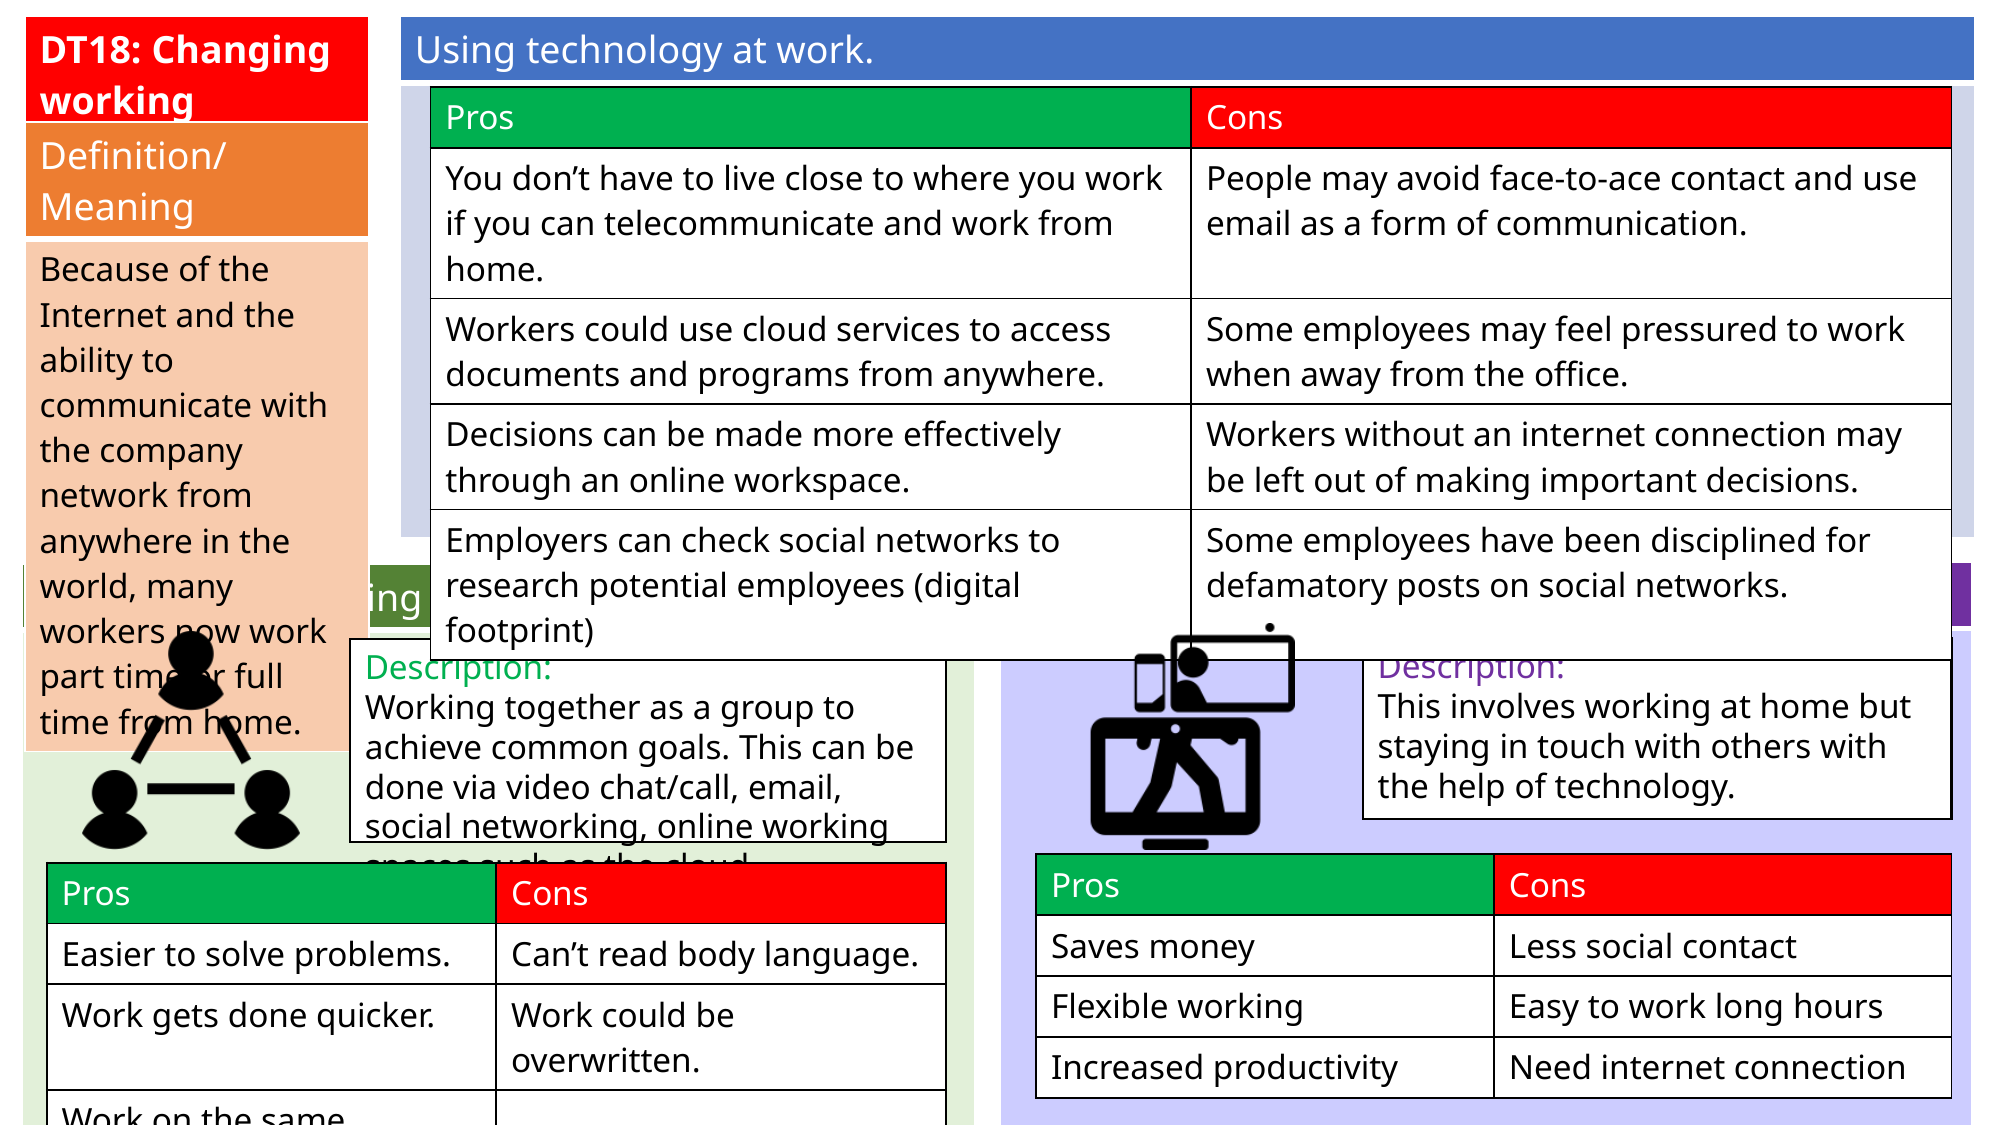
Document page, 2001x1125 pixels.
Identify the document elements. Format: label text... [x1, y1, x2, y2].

table_cell Less social contact [1495, 916, 1951, 975]
table_header Collaborative working [370, 565, 430, 627]
table_cell Increased productivity [1037, 1038, 1493, 1097]
table_cell Easier to solve problems. [48, 924, 495, 983]
table_header Teleworking [1952, 563, 1971, 626]
table_header Pros [1037, 855, 1493, 914]
text_box Description: This involves working at home but staying in touch with others with the help of technology. [1362, 637, 1953, 820]
picture [1068, 623, 1295, 850]
table_cell [23, 661, 974, 1125]
table_cell Employers can check social networks to research potential employees (digital footprint) [431, 510, 1190, 659]
table_header Cons [497, 864, 945, 923]
table_header Cons [1495, 855, 1951, 914]
table_header Using technology at work. [401, 17, 1974, 80]
table_cell [1952, 86, 1974, 537]
table_header Pros [48, 864, 495, 923]
table_cell People may avoid face-to-ace contact and use email as a form of communication. [1192, 149, 1951, 298]
table_cell Work could be overwritten. [497, 985, 945, 1089]
table_header DT18: Changing working practices [26, 17, 368, 121]
picture [82, 631, 300, 850]
table_cell [370, 633, 430, 638]
table_cell [497, 1091, 945, 1125]
table_cell Because of the Internet and the ability to communicate with the company network from anywhere in the world, many workers now work part time or full time from home. [26, 242, 368, 751]
table_cell [401, 86, 430, 537]
table_cell Some employees have been disciplined for defamatory posts on social networks. [1192, 510, 1951, 659]
table_cell Can’t read body language. [497, 924, 945, 983]
table_cell [1001, 631, 1971, 1125]
table_cell Easy to work long hours [1495, 977, 1951, 1036]
table_cell Decisions can be made more effectively through an online workspace. [431, 405, 1190, 509]
table_cell Work on the same documents. [48, 1091, 495, 1125]
table_cell Some employees may feel pressured to work when away from the office. [1192, 299, 1951, 403]
text_box Description: Working together as a group to achieve common goals. This can be done via video chat/call, email, social networking, online working spaces such as the cloud. [349, 638, 947, 843]
table_header Cons [1192, 88, 1951, 147]
table_cell Flexible working [1037, 977, 1493, 1036]
table_header Pros [431, 88, 1190, 147]
table_cell Work gets done quicker. [48, 985, 495, 1089]
table_cell Workers could use cloud services to access documents and programs from anywhere. [431, 299, 1190, 403]
table_header Definition/Meaning [26, 123, 368, 236]
table_cell Workers without an internet connection may be left out of making important decisions. [1192, 405, 1951, 509]
table_cell Need internet connection [1495, 1038, 1951, 1097]
table_cell You don’t have to live close to where you work if you can telecommunicate and work from home. [431, 149, 1190, 298]
table_cell Saves money [1037, 916, 1493, 975]
